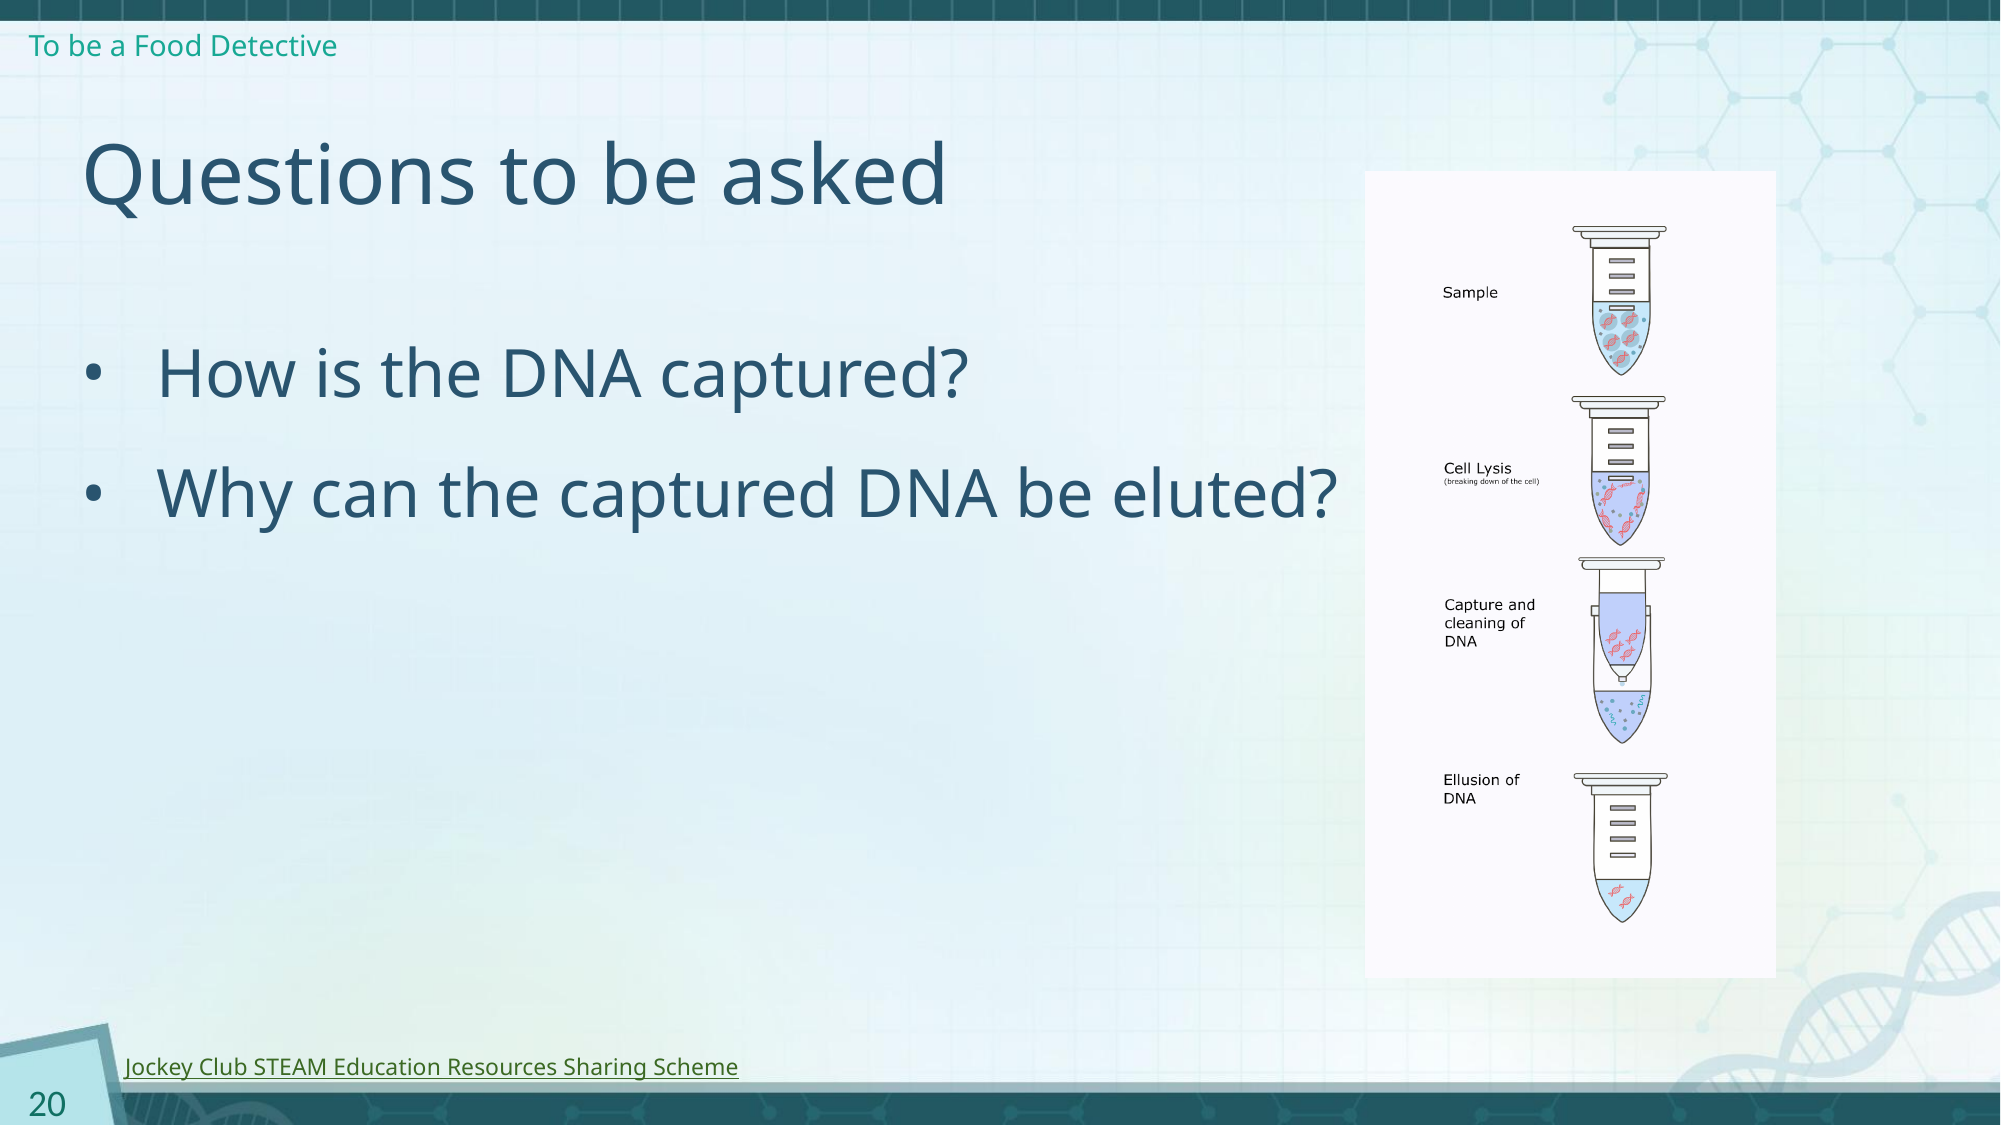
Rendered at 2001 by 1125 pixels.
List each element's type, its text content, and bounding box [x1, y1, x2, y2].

slide_number 20 [0, 1071, 96, 1125]
picture [0, 0, 2001, 1125]
list How is the DNA captured? Why can the captured DNA be eluted? [61, 281, 1862, 1040]
title Questions to be asked [61, 63, 1571, 279]
